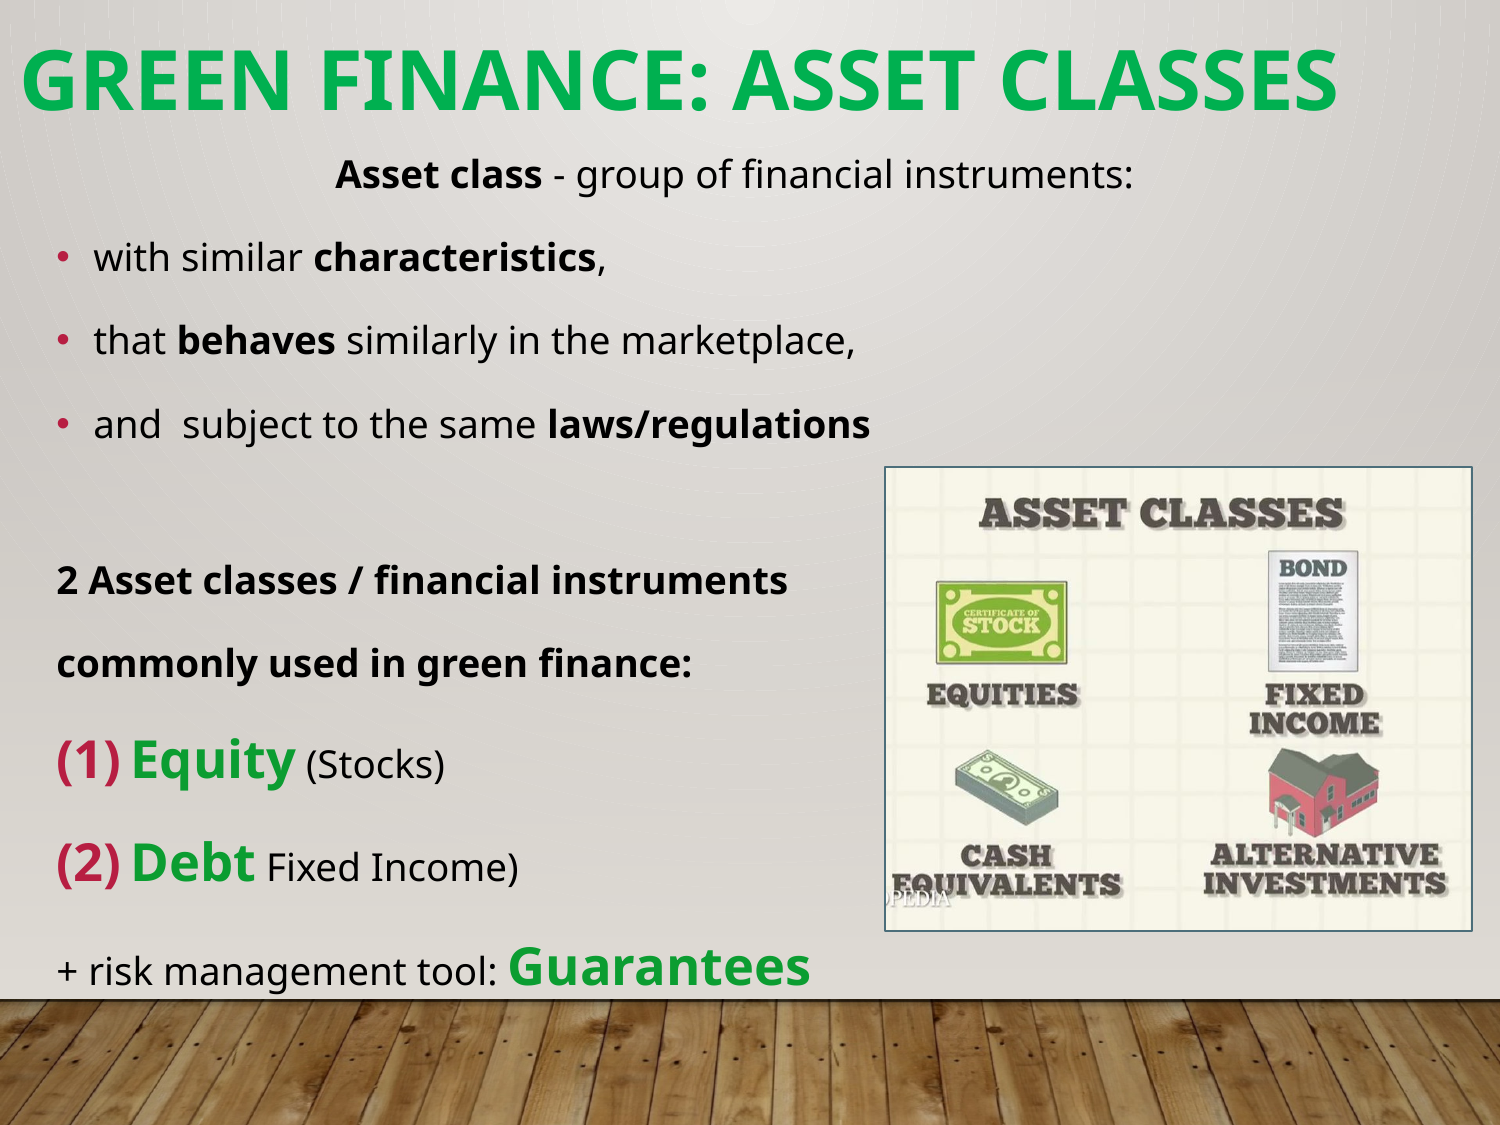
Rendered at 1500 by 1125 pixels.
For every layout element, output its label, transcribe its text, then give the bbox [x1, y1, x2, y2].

picture [0, 999, 1500, 1125]
list Asset class - group of financial instruments: with similar characteristics, that behaves similarly in the marketplace, and subject to the same laws/regulations 2 Asset classes / financial instruments commonly used in green finance: Equity (Stocks) Debt Fixed Income) + risk management tool: Guarantees [41, 204, 1429, 1009]
title Green Finance: Asset Classes [4, 30, 1500, 204]
picture [885, 467, 1471, 931]
